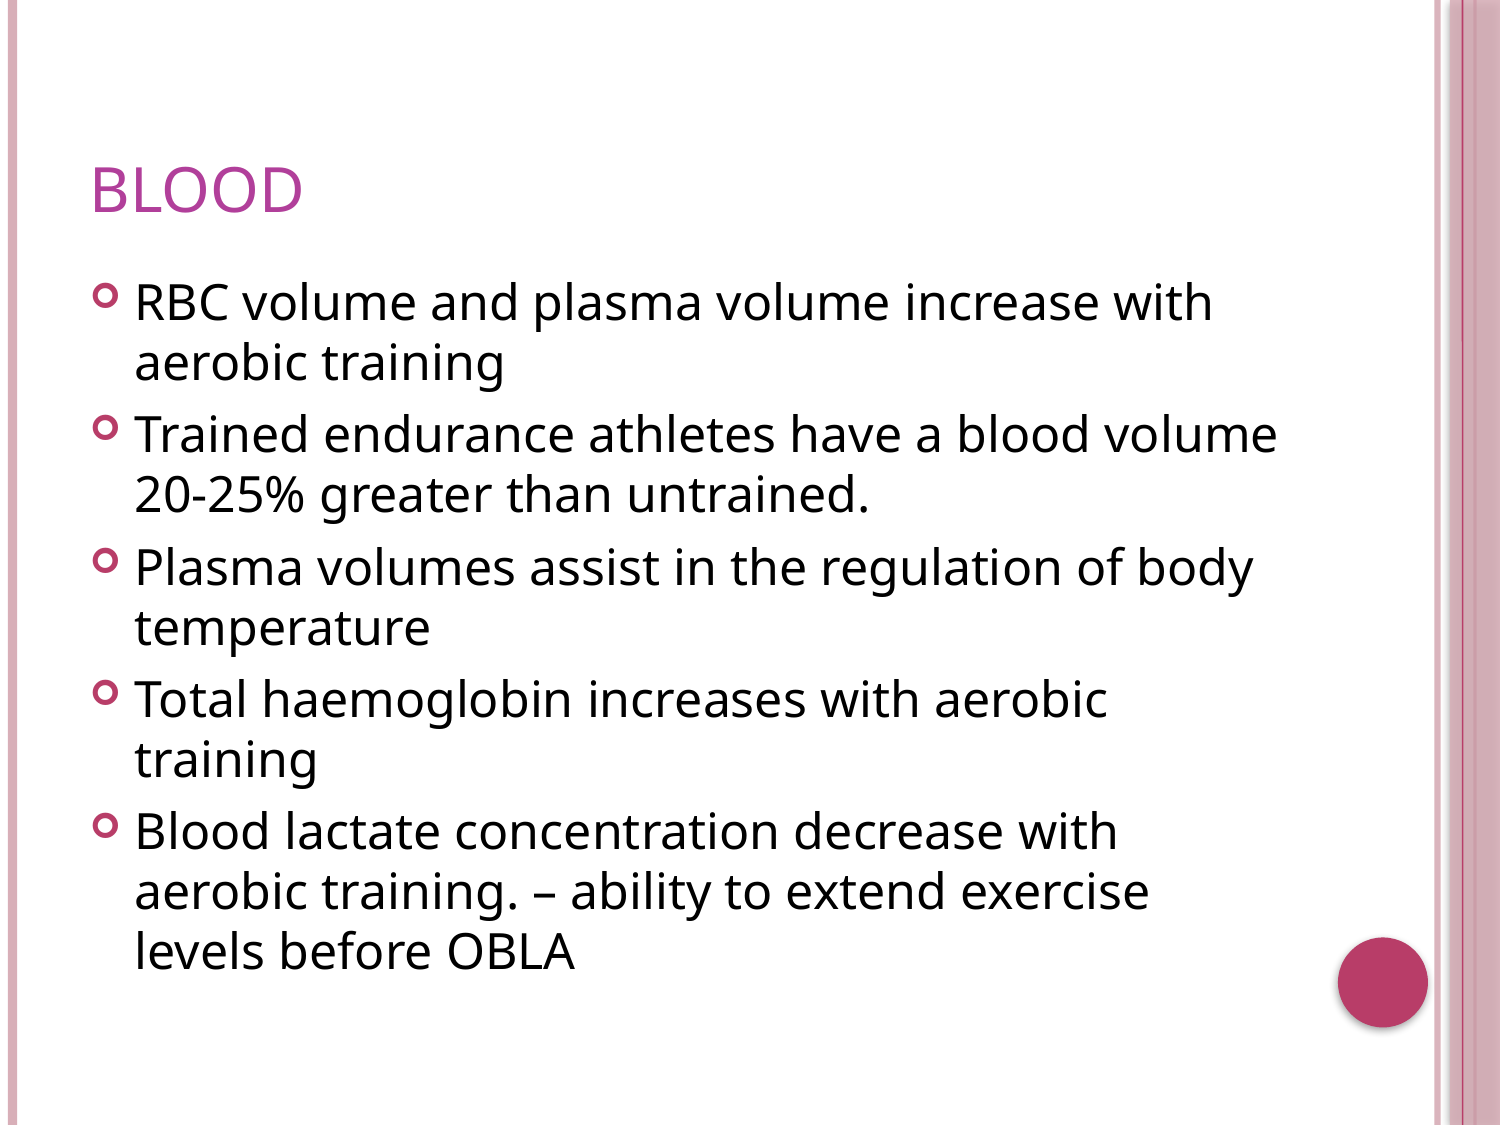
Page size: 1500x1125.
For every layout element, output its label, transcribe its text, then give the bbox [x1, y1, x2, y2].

list RBC volume and plasma volume increase with aerobic training Trained endurance athletes have a blood volume 20-25% greater than untrained. Plasma volumes assist in the regulation of body temperature Total haemoglobin increases with aerobic training Blood lactate concentration decrease with aerobic training. – ability to extend exercise levels before OBLA [75, 262, 1300, 1062]
title Blood [75, 45, 1300, 233]
